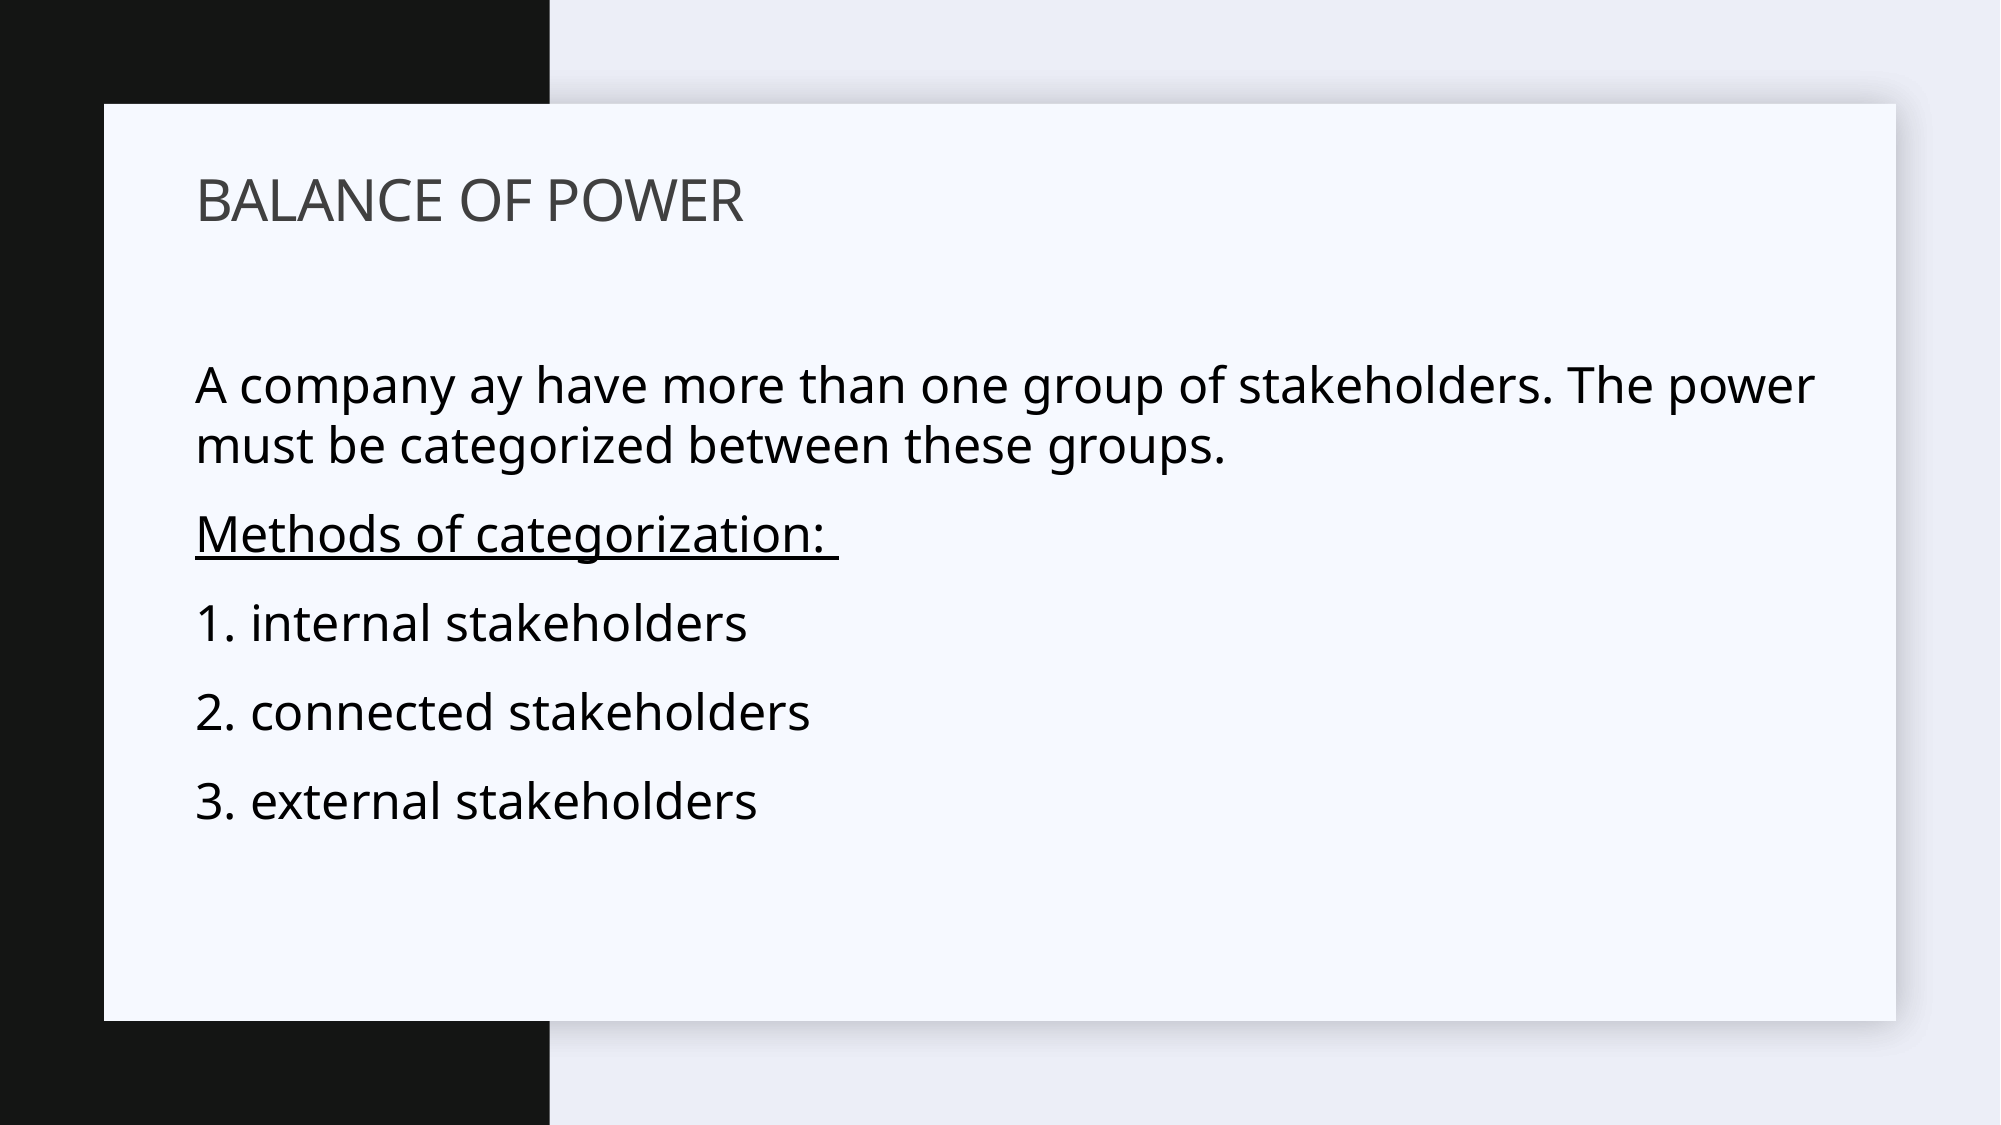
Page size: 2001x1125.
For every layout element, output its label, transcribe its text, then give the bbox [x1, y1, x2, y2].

title Balance of power [180, 154, 1830, 251]
list A company ay have more than one group of stakeholders. The power must be categorized between these groups. Methods of categorization: 1. internal stakeholders 2. connected stakeholders 3. external stakeholders [180, 345, 1830, 963]
